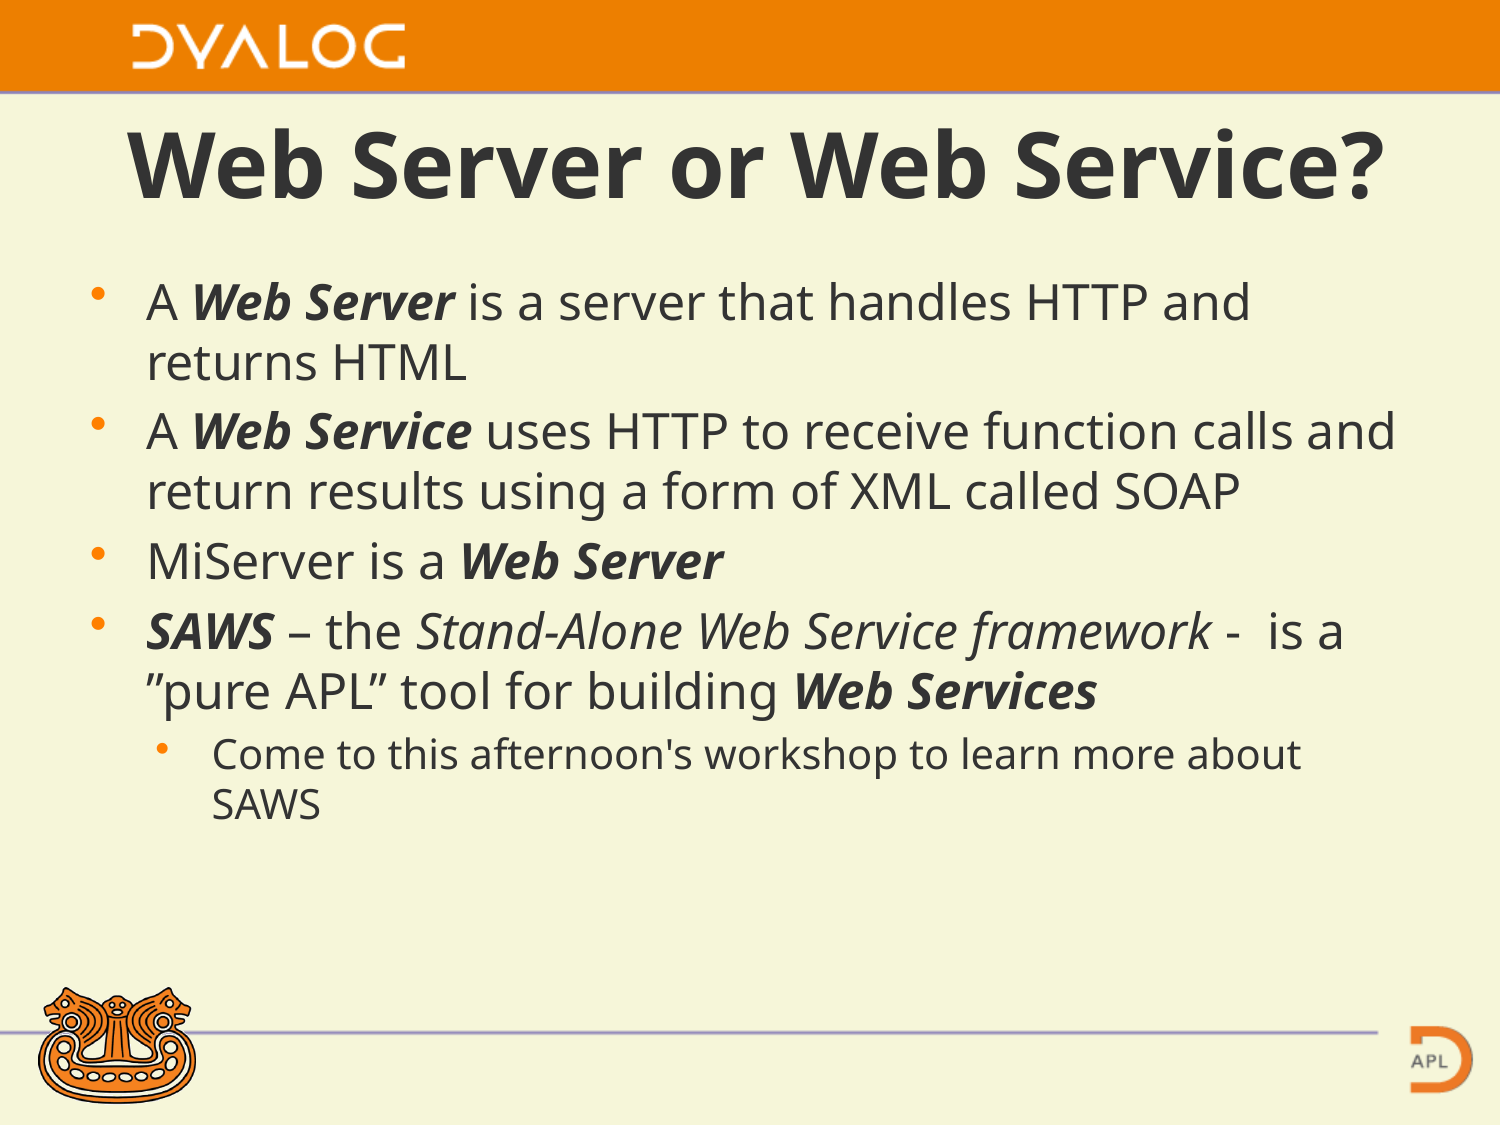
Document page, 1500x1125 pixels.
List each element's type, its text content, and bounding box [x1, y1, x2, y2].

picture [0, 0, 1500, 1125]
list A Web Server is a server that handles HTTP and returns HTML A Web Service uses HTTP to receive function calls and return results using a form of XML called SOAP MiServer is a Web Server SAWS – the Stand-Alone Web Service framework - is a ”pure APL” tool for building Web Services Come to this afternoon's workshop to learn more about SAWS [75, 262, 1425, 1005]
title Web Server or Web Service? [112, 99, 1450, 288]
